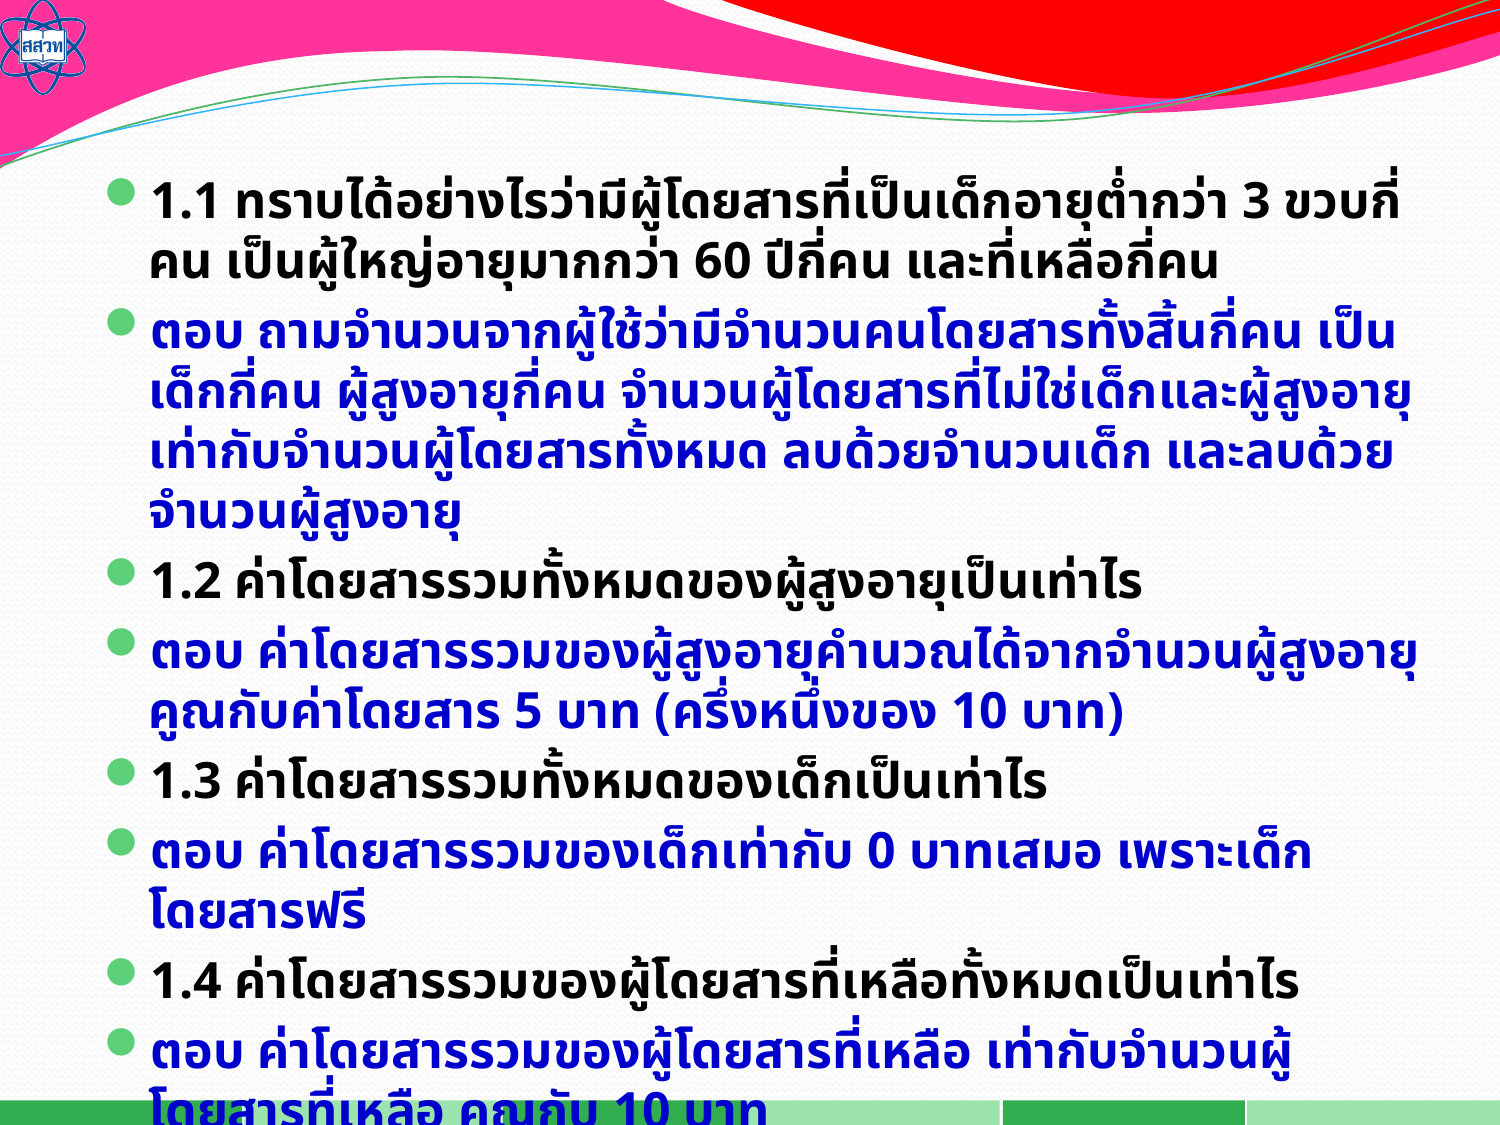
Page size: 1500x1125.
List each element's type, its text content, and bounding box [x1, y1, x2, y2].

picture [0, 0, 86, 95]
list 1.1 ทราบได้อย่างไรว่ามีผู้โดยสารที่เป็นเด็กอายุต่ำกว่า 3 ขวบกี่คน เป็นผู้ใหญ่อายุมากกว่า 60 ปีกี่คน และที่เหลือกี่คน ตอบ ถามจำนวนจากผู้ใช้ว่ามีจำนวนคนโดยสารทั้งสิ้นกี่คน เป็นเด็กกี่คน ผู้สูงอายุกี่คน จำนวนผู้โดยสารที่ไม่ใช่เด็กและผู้สูงอายุเท่ากับจำนวนผู้โดยสารทั้งหมด ลบด้วยจำนวนเด็ก และลบด้วยจำนวนผู้สูงอายุ 1.2 ค่าโดยสารรวมทั้งหมดของผู้สูงอายุเป็นเท่าไร ตอบ ค่าโดยสารรวมของผู้สูงอายุคำนวณได้จากจำนวนผู้สูงอายุ คูณกับค่าโดยสาร 5 บาท (ครึ่งหนึ่งของ 10 บาท) 1.3 ค่าโดยสารรวมทั้งหมดของเด็กเป็นเท่าไร ตอบ ค่าโดยสารรวมของเด็กเท่ากับ 0 บาทเสมอ เพราะเด็กโดยสารฟรี 1.4 ค่าโดยสารรวมของผู้โดยสารที่เหลือทั้งหมดเป็นเท่าไร ตอบ ค่าโดยสารรวมของผู้โดยสารที่เหลือ เท่ากับจำนวนผู้โดยสารที่เหลือ คูณกับ 10 บาท [88, 160, 1439, 1024]
